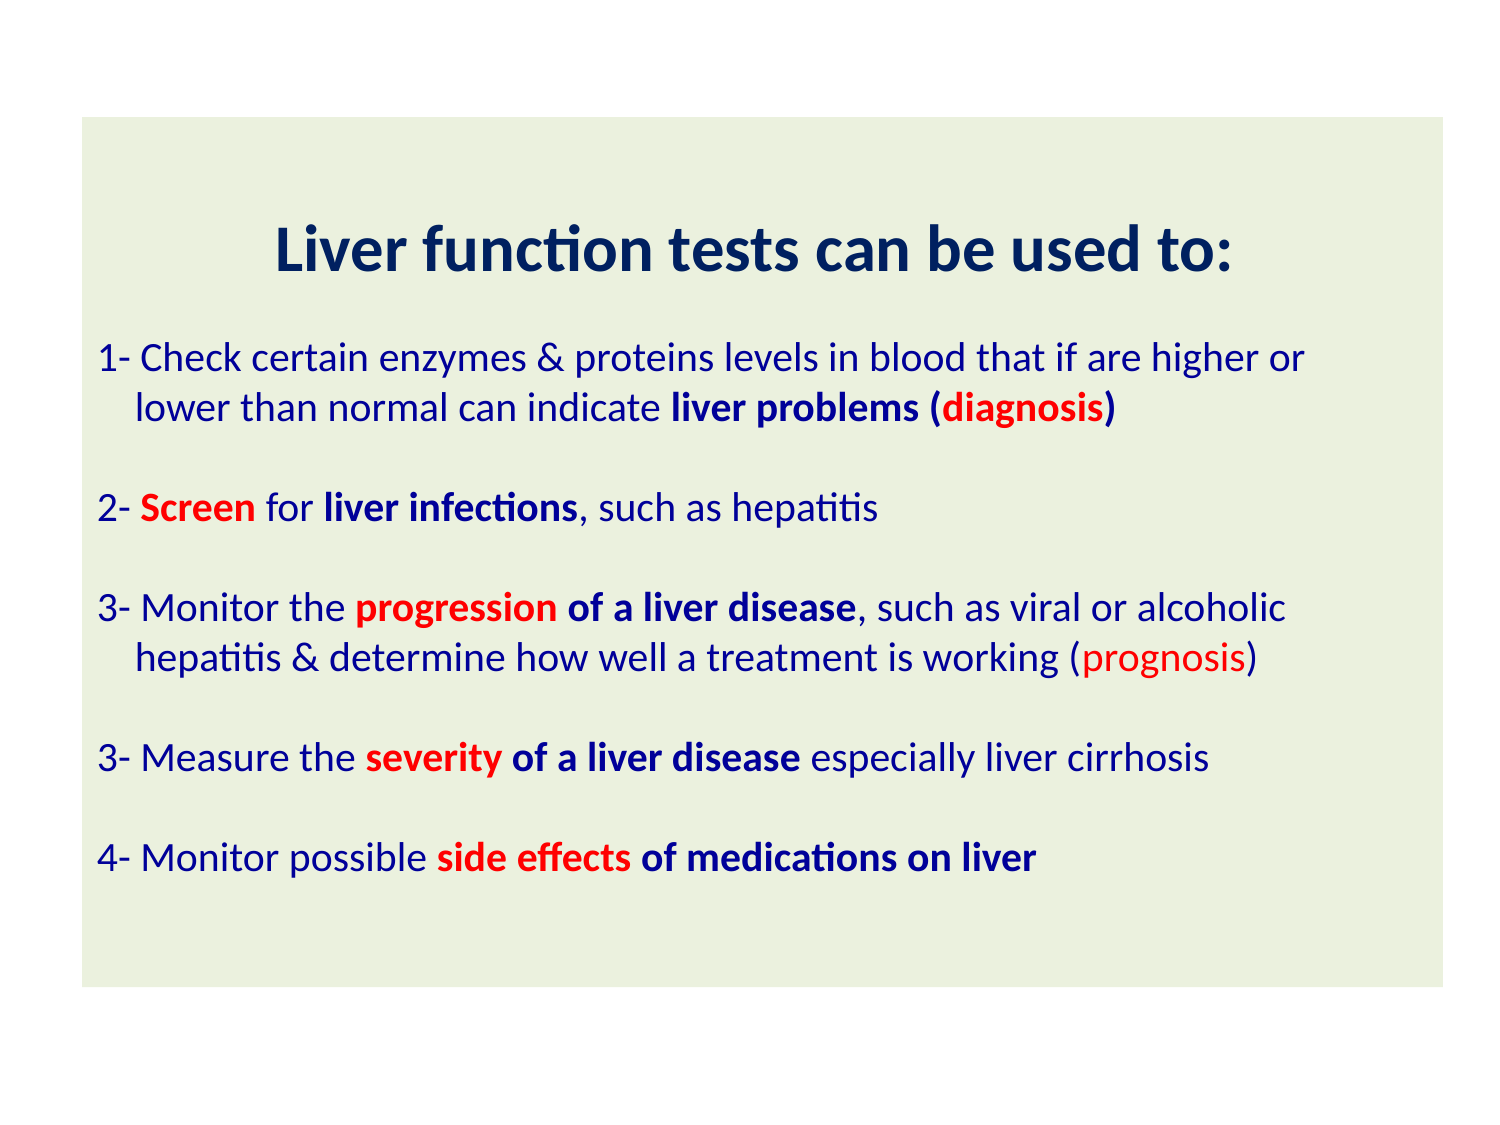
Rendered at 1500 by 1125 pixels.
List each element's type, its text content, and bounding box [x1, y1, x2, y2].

text_box Liver function tests can be used to: 1- Check certain enzymes & proteins levels in blood that if are higher or lower than normal can indicate liver problems (diagnosis) 2- Screen for liver infections, such as hepatitis 3- Monitor the progression of a liver disease, such as viral or alcoholic hepatitis & determine how well a treatment is working (prognosis) 3- Measure the severity of a liver disease especially liver cirrhosis 4- Monitor possible side effects of medications on liver [82, 117, 1443, 988]
